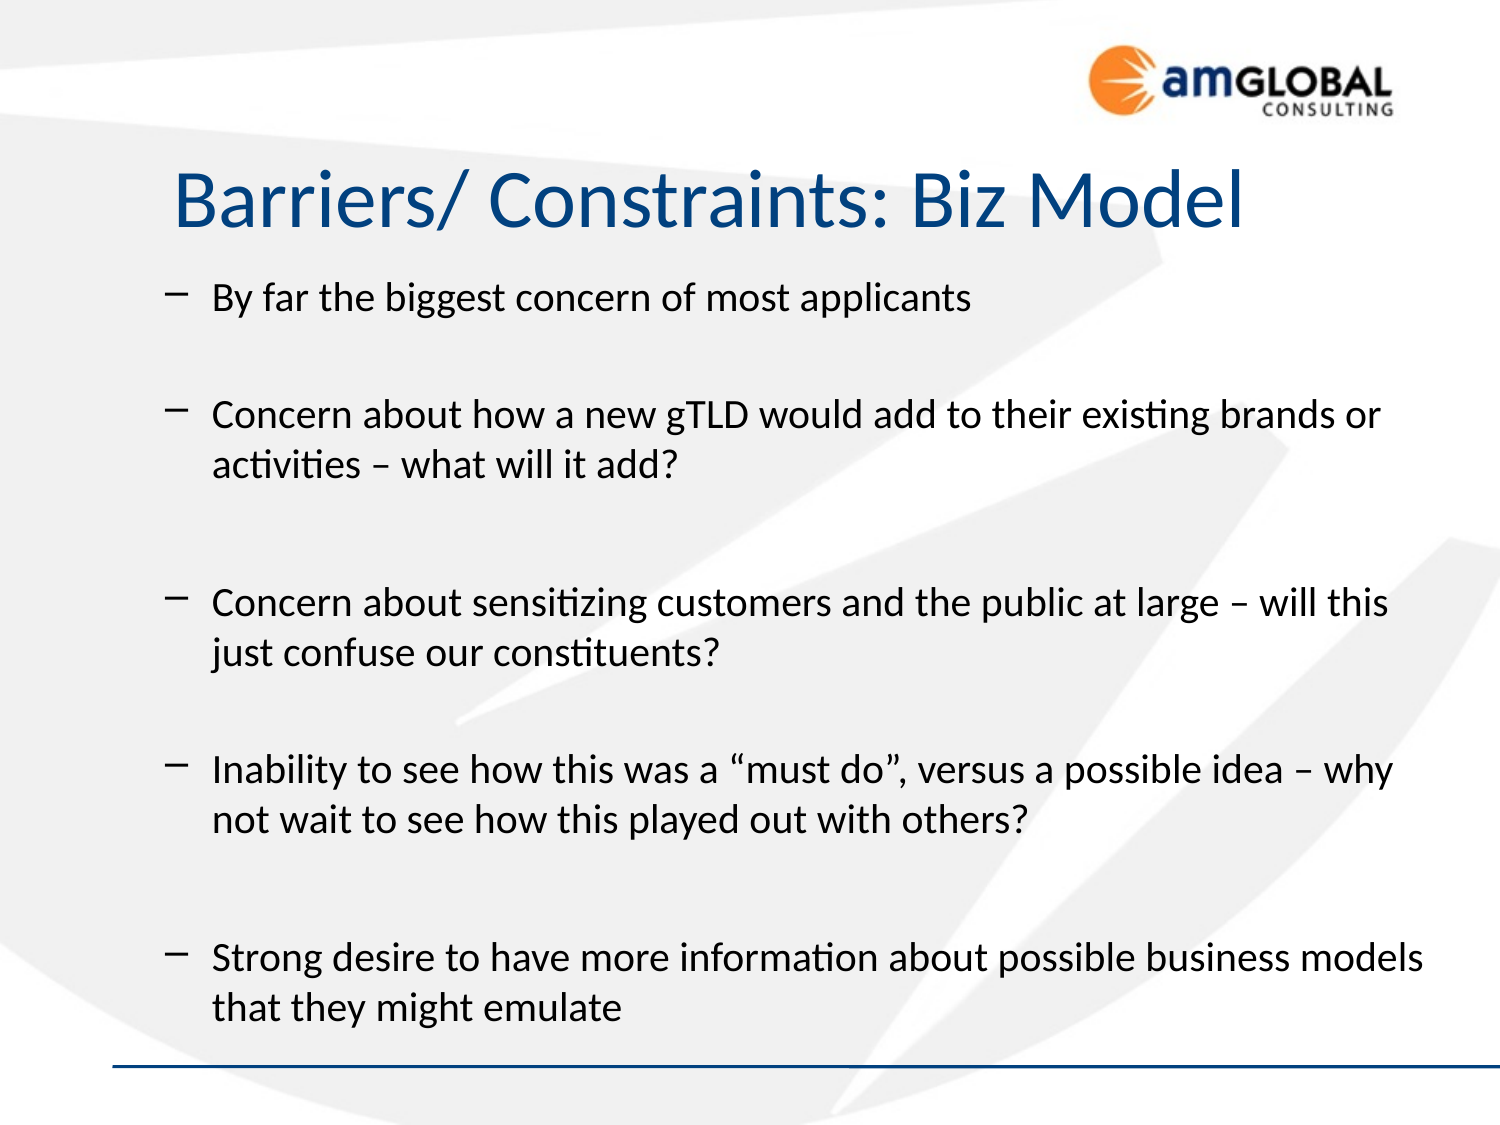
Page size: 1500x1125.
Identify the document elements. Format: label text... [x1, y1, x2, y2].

picture [0, 0, 1500, 1125]
title Barriers/ Constraints: Biz Model [158, 99, 1500, 288]
list By far the biggest concern of most applicants Concern about how a new gTLD would add to their existing brands or activities – what will it add? Concern about sensitizing customers and the public at large – will this just confuse our constituents? Inability to see how this was a “must do”, versus a possible idea – why not wait to see how this played out with others? Strong desire to have more information about possible business models that they might emulate [75, 262, 1455, 1061]
